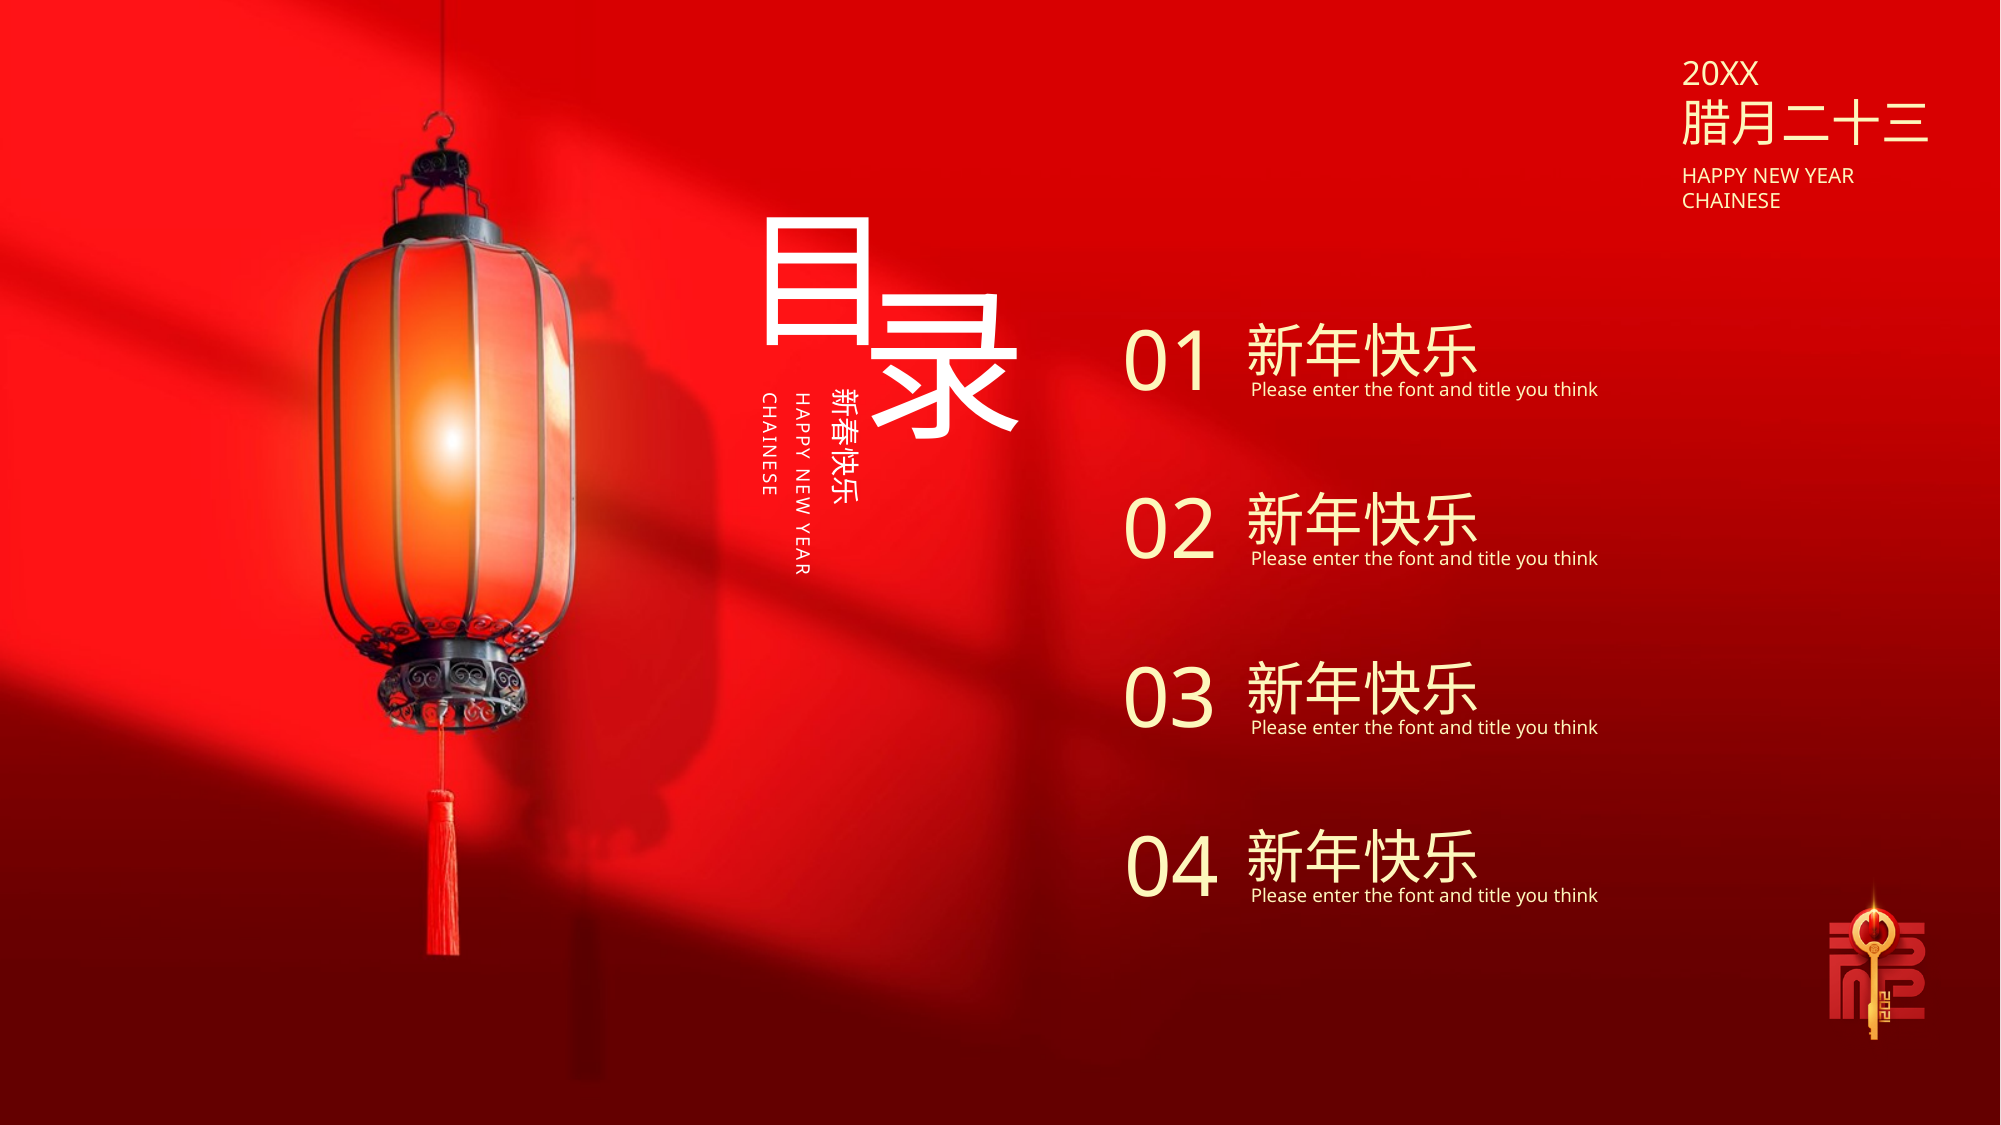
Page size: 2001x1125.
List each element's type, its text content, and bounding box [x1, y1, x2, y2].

text_box 录 [845, 251, 1043, 466]
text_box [1787, 876, 1985, 1063]
picture [0, 0, 2001, 1125]
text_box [1105, 299, 1709, 416]
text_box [1105, 636, 1709, 754]
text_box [1105, 467, 1709, 585]
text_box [1105, 805, 1709, 922]
text_box 新春快乐 [806, 374, 872, 632]
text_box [1666, 44, 1972, 221]
text_box HAPPY NEW YEAR CHAINESE [735, 377, 834, 635]
text_box 目 [728, 177, 909, 372]
